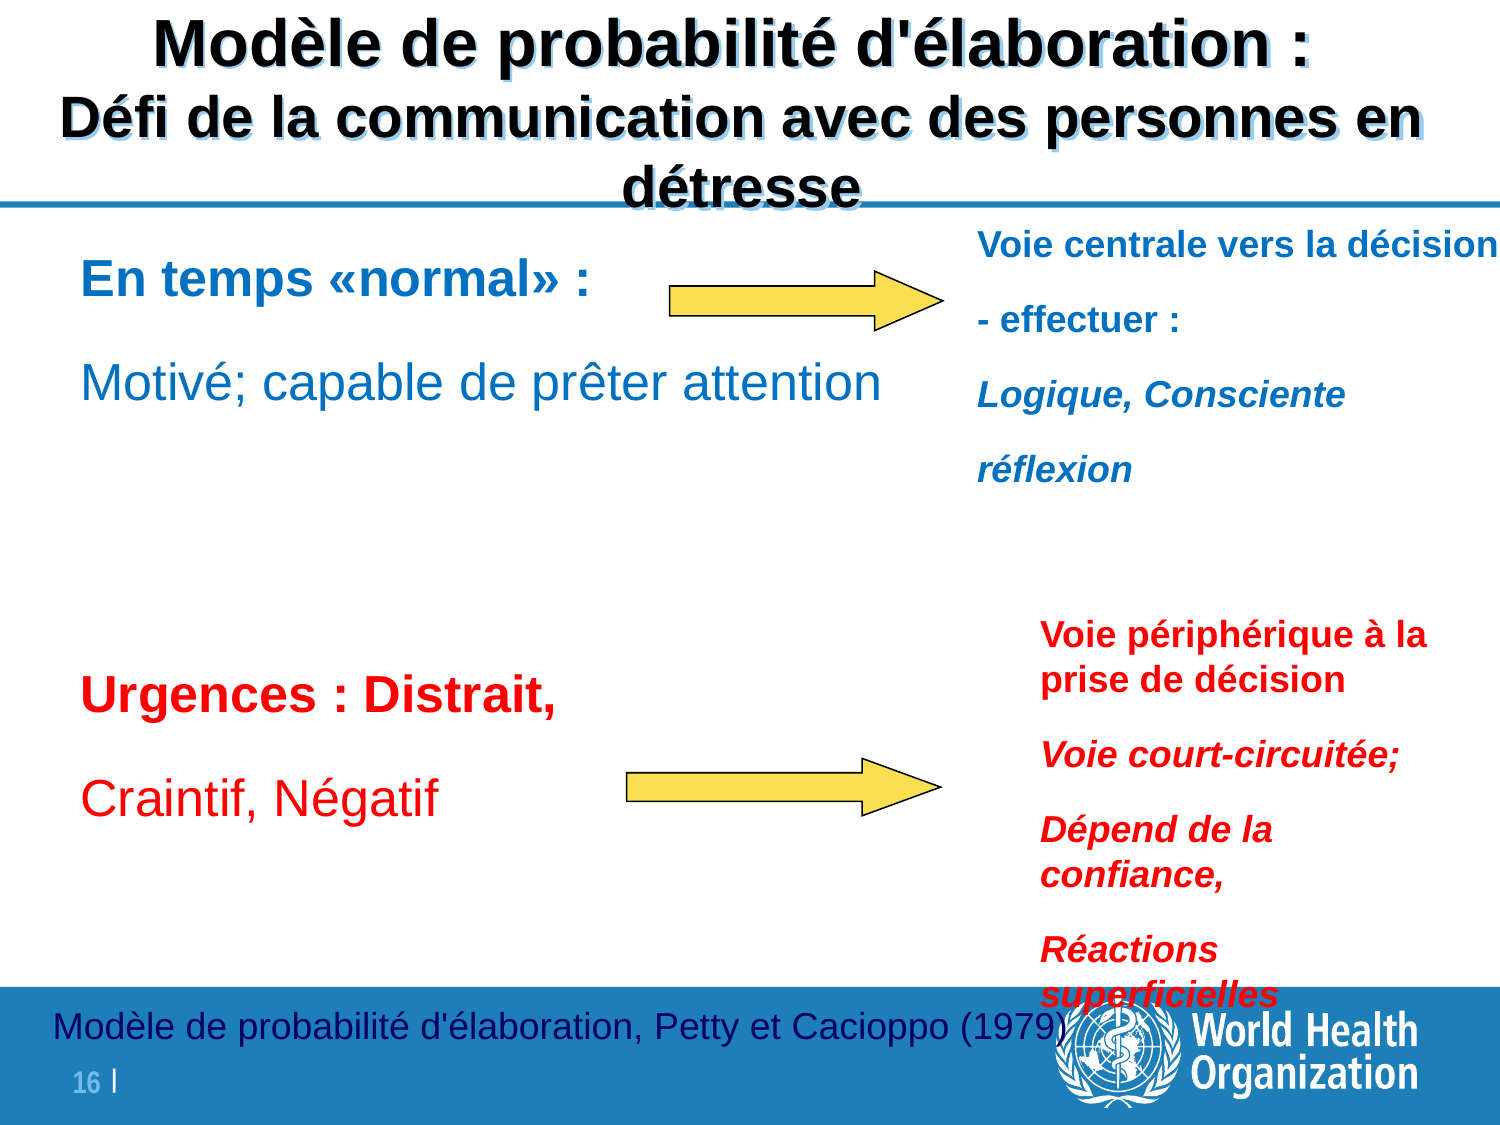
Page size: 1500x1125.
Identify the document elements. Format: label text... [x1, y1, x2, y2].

title Modèle de probabilité d'élaboration : Défi de la communication avec des personnes en détresse [13, 15, 1471, 204]
list En temps «normal» : Motivé; capable de prêter attention Urgences : Distrait, Craintif, Négatif [80, 243, 1024, 882]
text_box Voie périphérique à la prise de décision Voie court-circuitée; Dépend de la confiance, Réactions superficielles [1024, 602, 1455, 1022]
text_box [626, 758, 941, 816]
text_box Voie centrale vers la décision - effectuer : Logique, Consciente réflexion [962, 212, 1500, 602]
text_box [669, 271, 943, 331]
text_box Modèle de probabilité d'élaboration, Petty et Cacioppo (1979) [0, 994, 1084, 1055]
